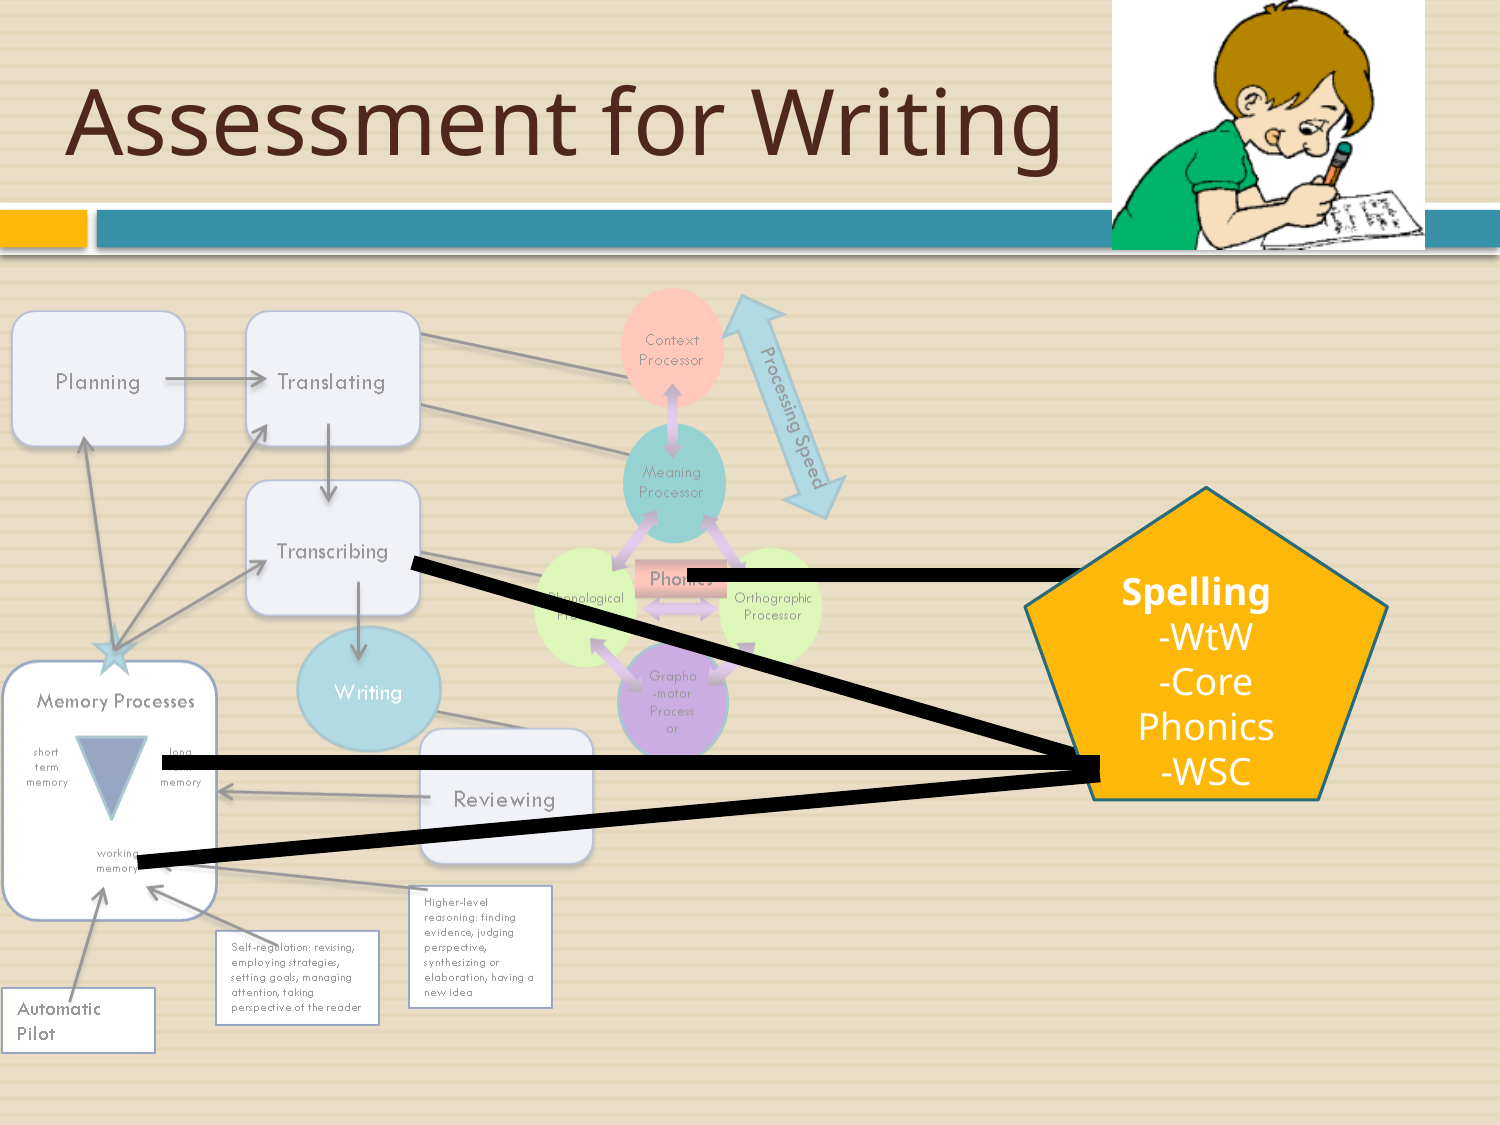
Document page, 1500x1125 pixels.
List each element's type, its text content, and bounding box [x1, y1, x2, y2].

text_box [137, 774, 1101, 863]
picture [0, 287, 854, 1055]
title Assessment for Writing [49, 37, 1106, 201]
picture [1112, 0, 1426, 251]
text_box Spelling -WtW -Core Phonics -WSC [1091, 486, 1389, 802]
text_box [412, 562, 1101, 762]
